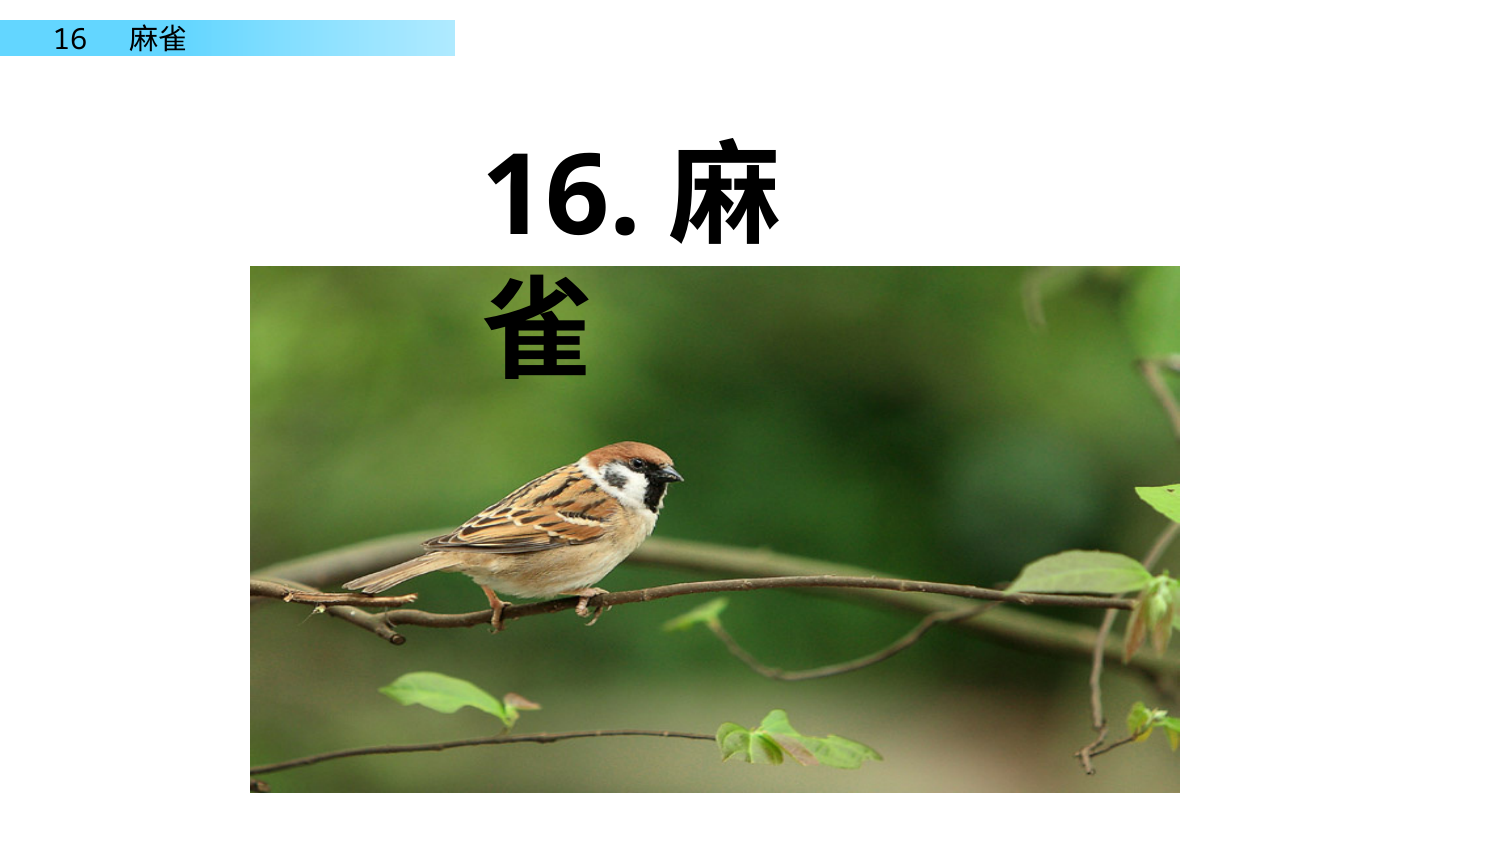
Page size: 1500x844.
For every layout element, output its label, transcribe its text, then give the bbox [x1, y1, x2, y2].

picture [250, 265, 1180, 793]
text_box 16.麻雀 [466, 114, 895, 264]
